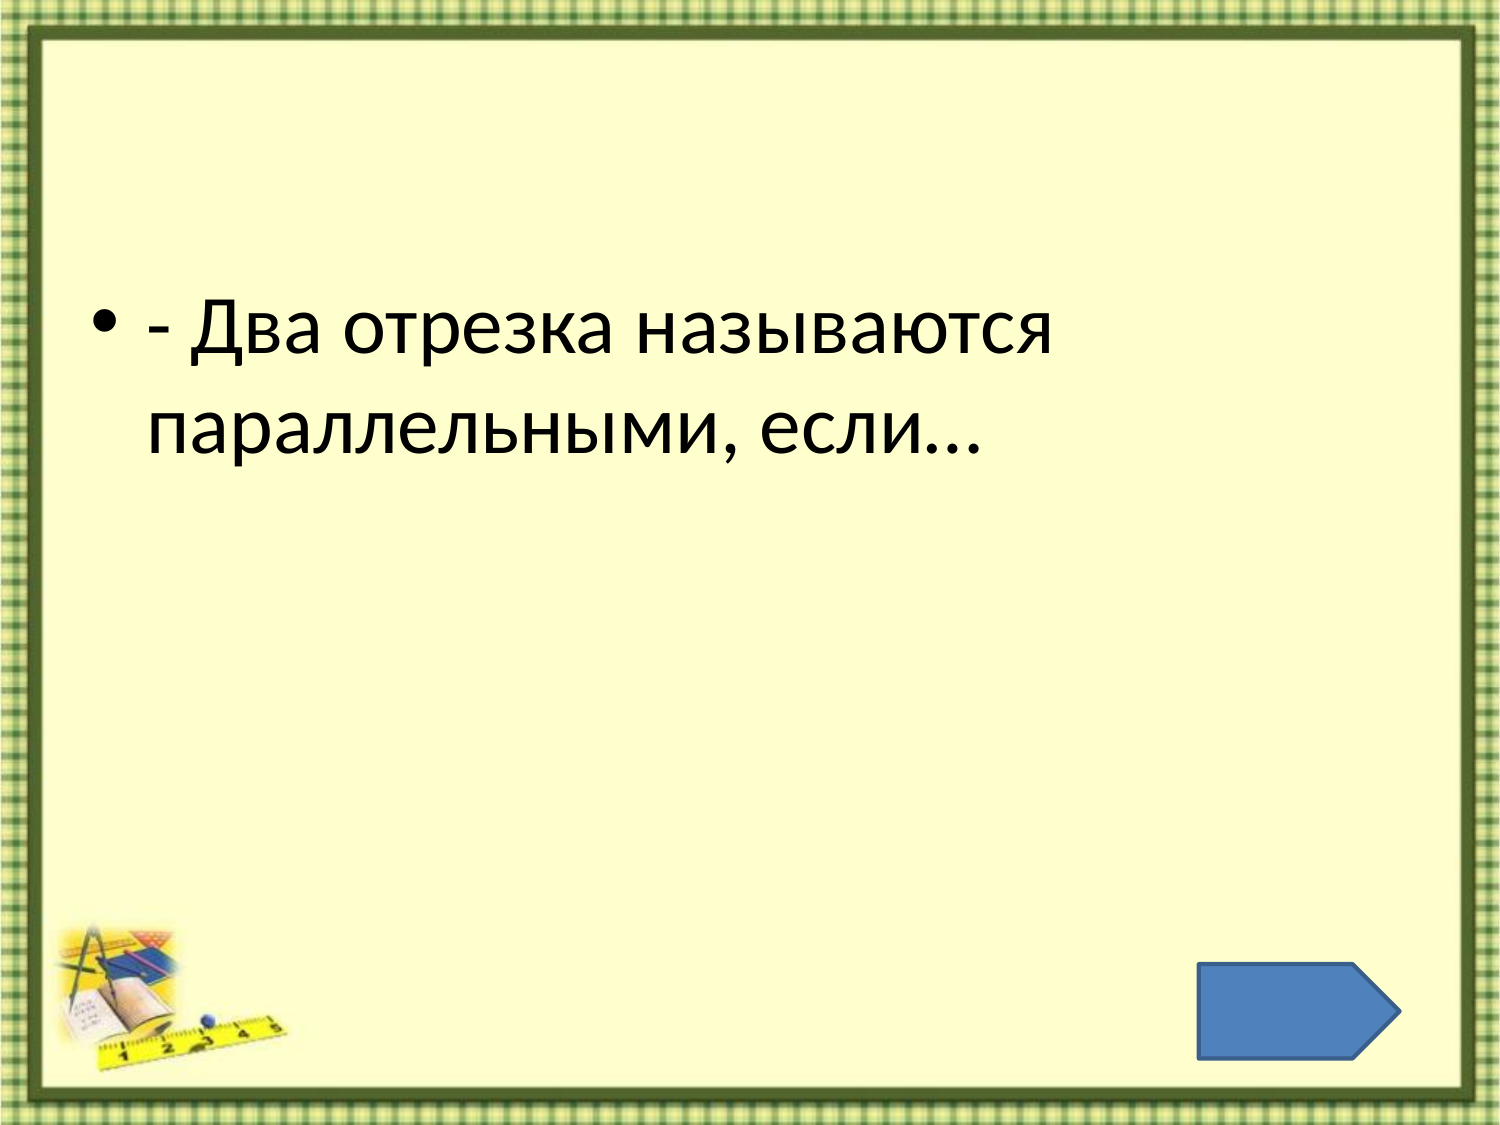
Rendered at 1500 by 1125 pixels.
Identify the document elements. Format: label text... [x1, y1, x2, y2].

list - Два отрезка называются параллельными, если… [75, 262, 1425, 1005]
picture [0, 0, 1500, 1125]
text_box [1196, 961, 1402, 1061]
